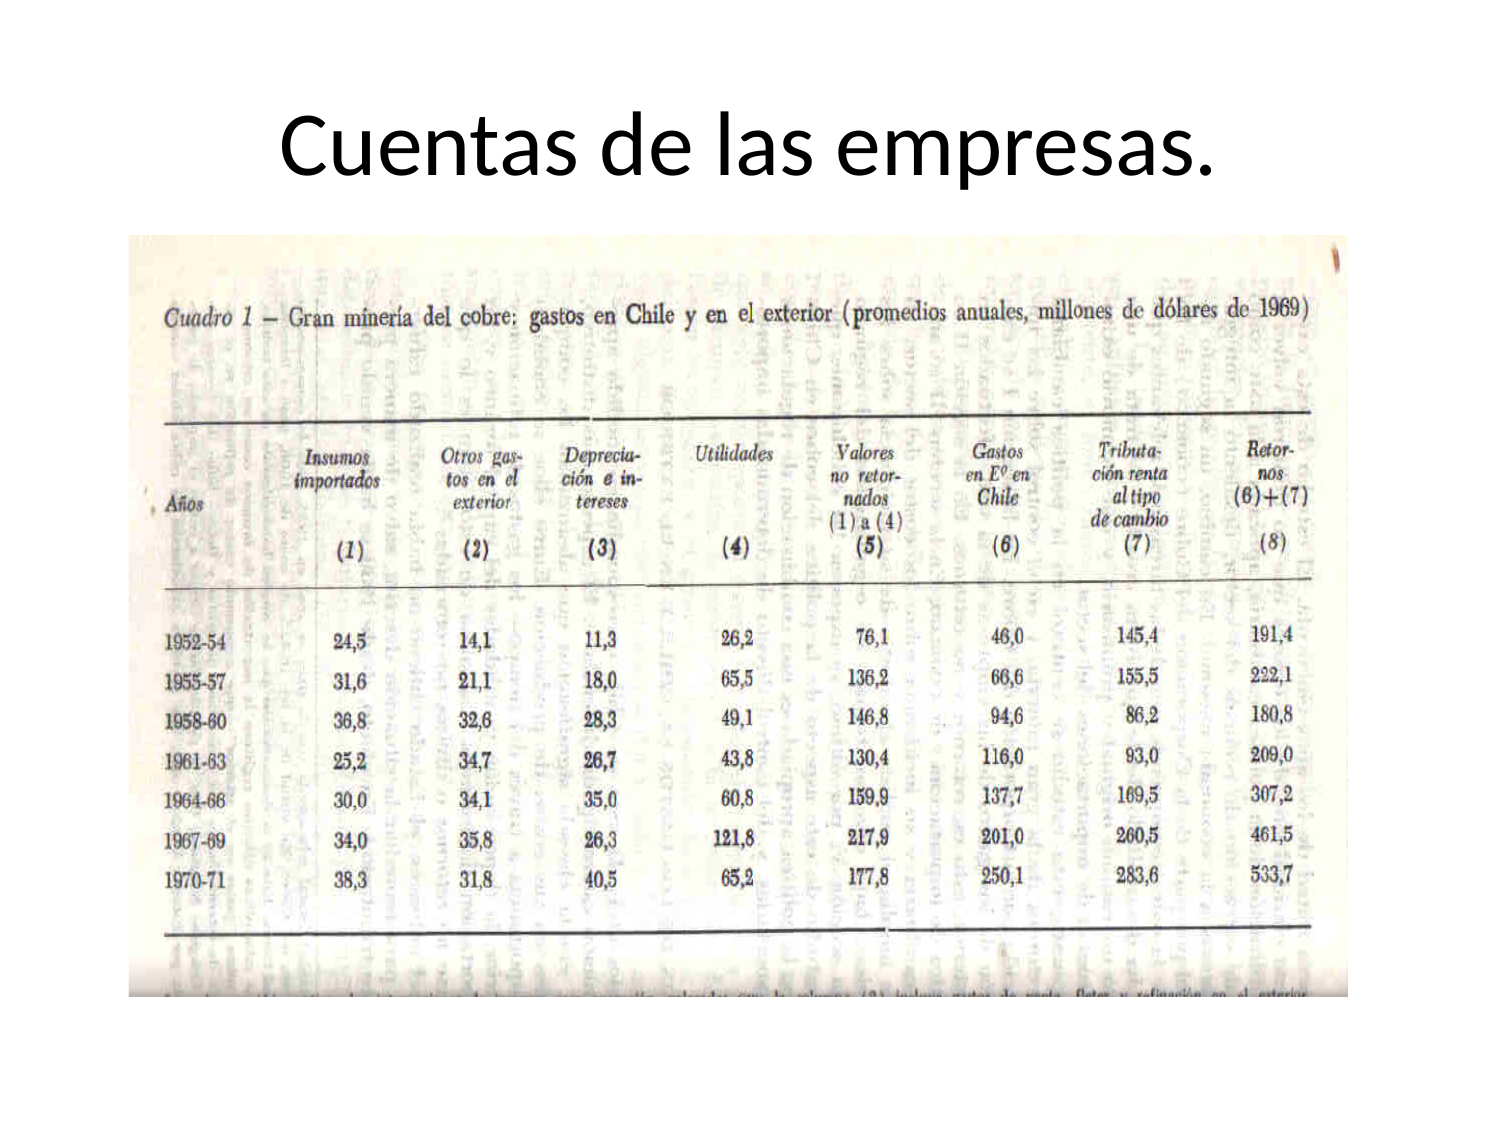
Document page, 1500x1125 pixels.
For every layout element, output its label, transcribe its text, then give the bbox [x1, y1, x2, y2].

title Cuentas de las empresas. [75, 45, 352, 233]
picture [130, 235, 357, 996]
title Cuentas de las empresas. [1124, 45, 1425, 233]
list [357, 5, 1120, 1125]
picture [1120, 235, 1347, 996]
